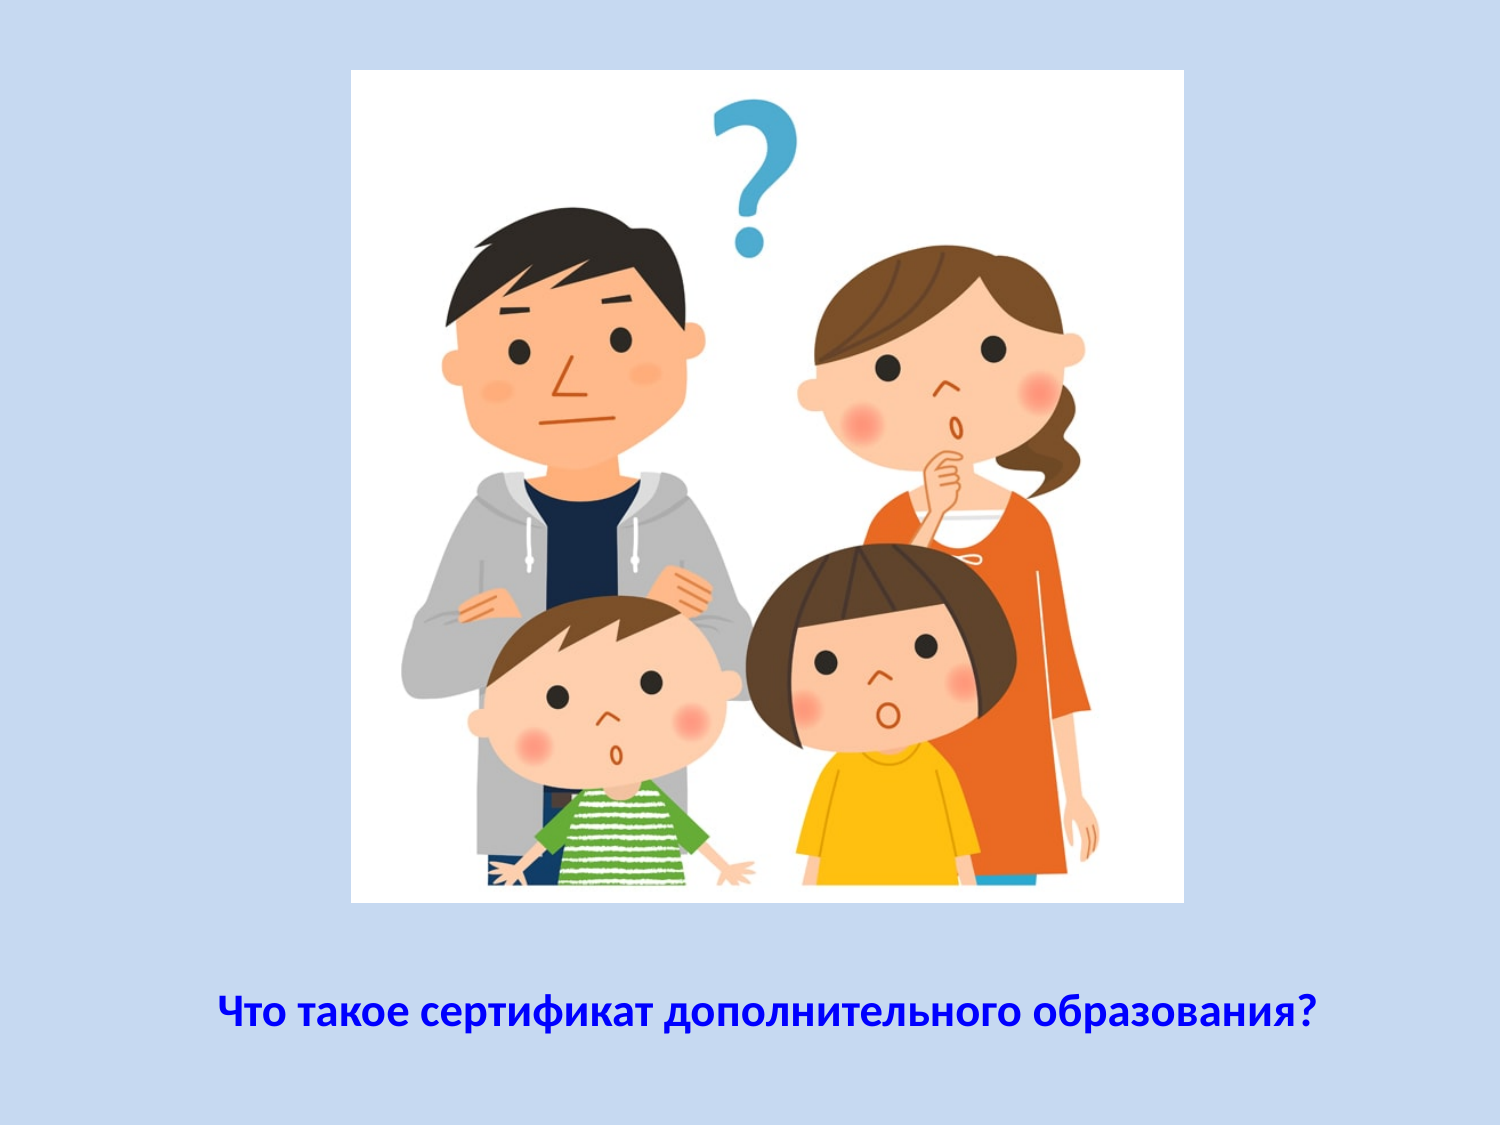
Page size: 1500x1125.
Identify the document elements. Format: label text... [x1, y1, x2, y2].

picture [351, 70, 1184, 903]
title Что такое сертификат дополнительного образования? [93, 914, 1444, 1102]
